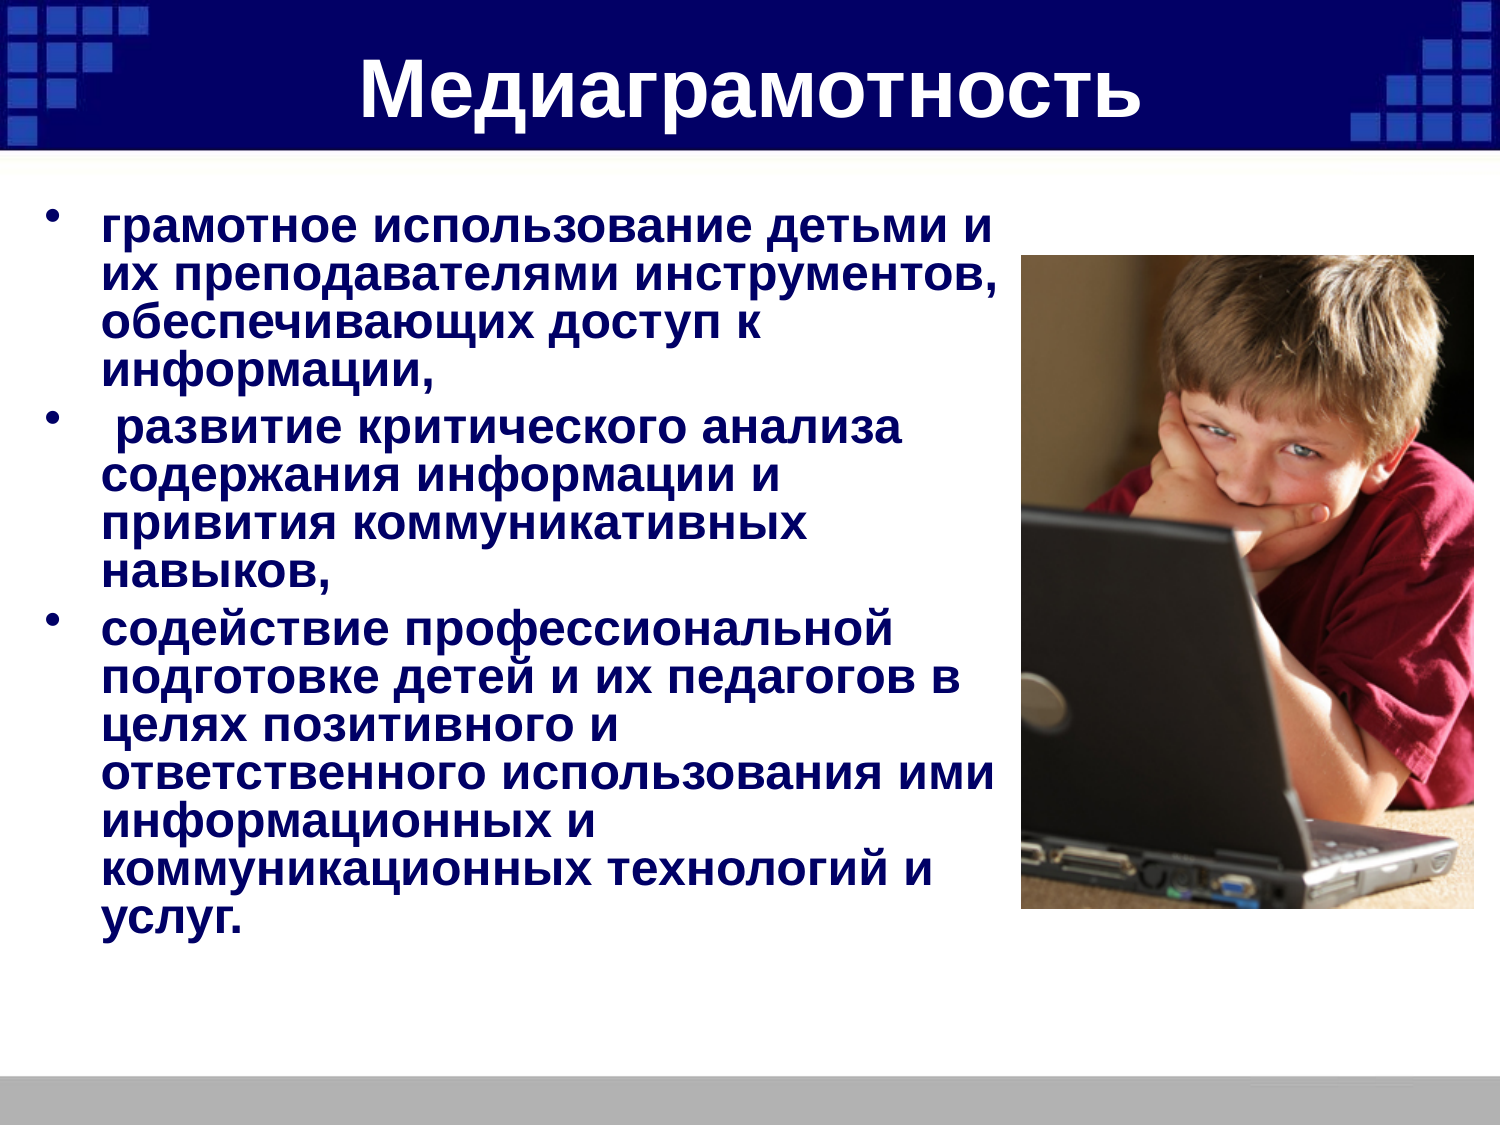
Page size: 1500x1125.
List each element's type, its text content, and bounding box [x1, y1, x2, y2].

list грамотное использование детьми и их преподавателями инструментов, обеспечивающих доступ к информации, развитие критического анализа содержания информации и привития коммуникативных навыков, содействие профессиональной подготовке детей и их педагогов в целях позитивного и ответственного использования ими информационных и коммуникационных технологий и услуг. [29, 196, 1036, 1029]
picture [0, 0, 1500, 1125]
title Медиаграмотность [76, 30, 1428, 138]
